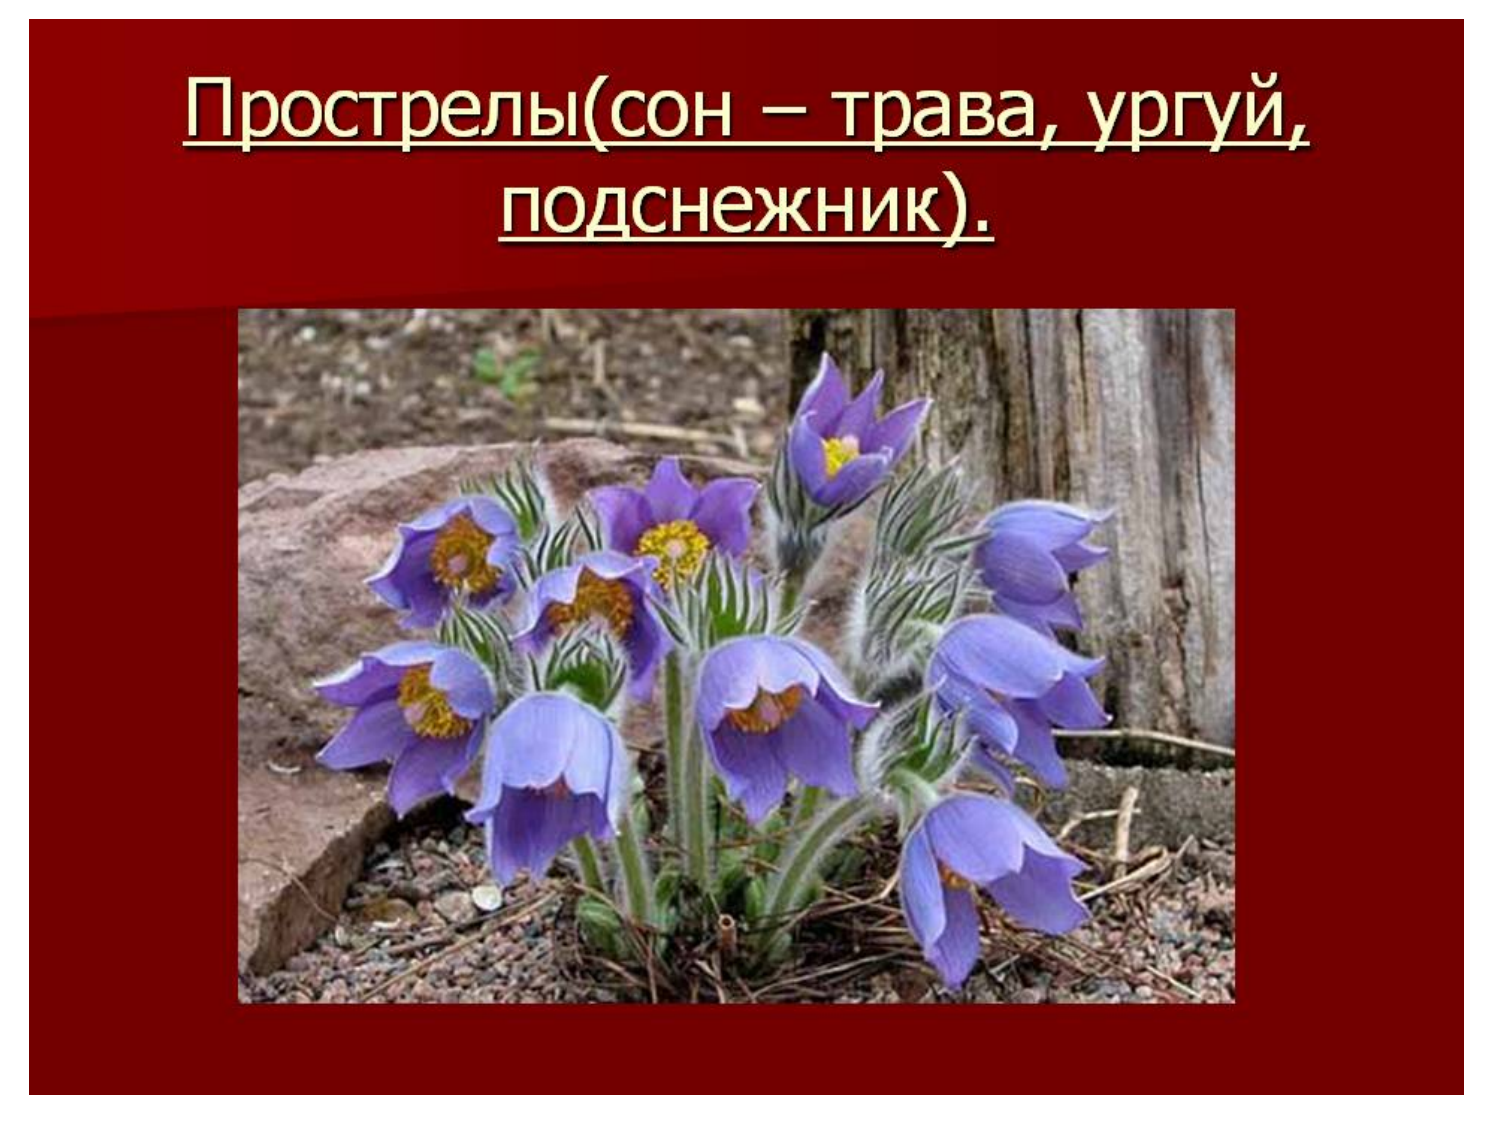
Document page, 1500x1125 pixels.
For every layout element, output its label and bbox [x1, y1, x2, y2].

list [29, 18, 1464, 1095]
